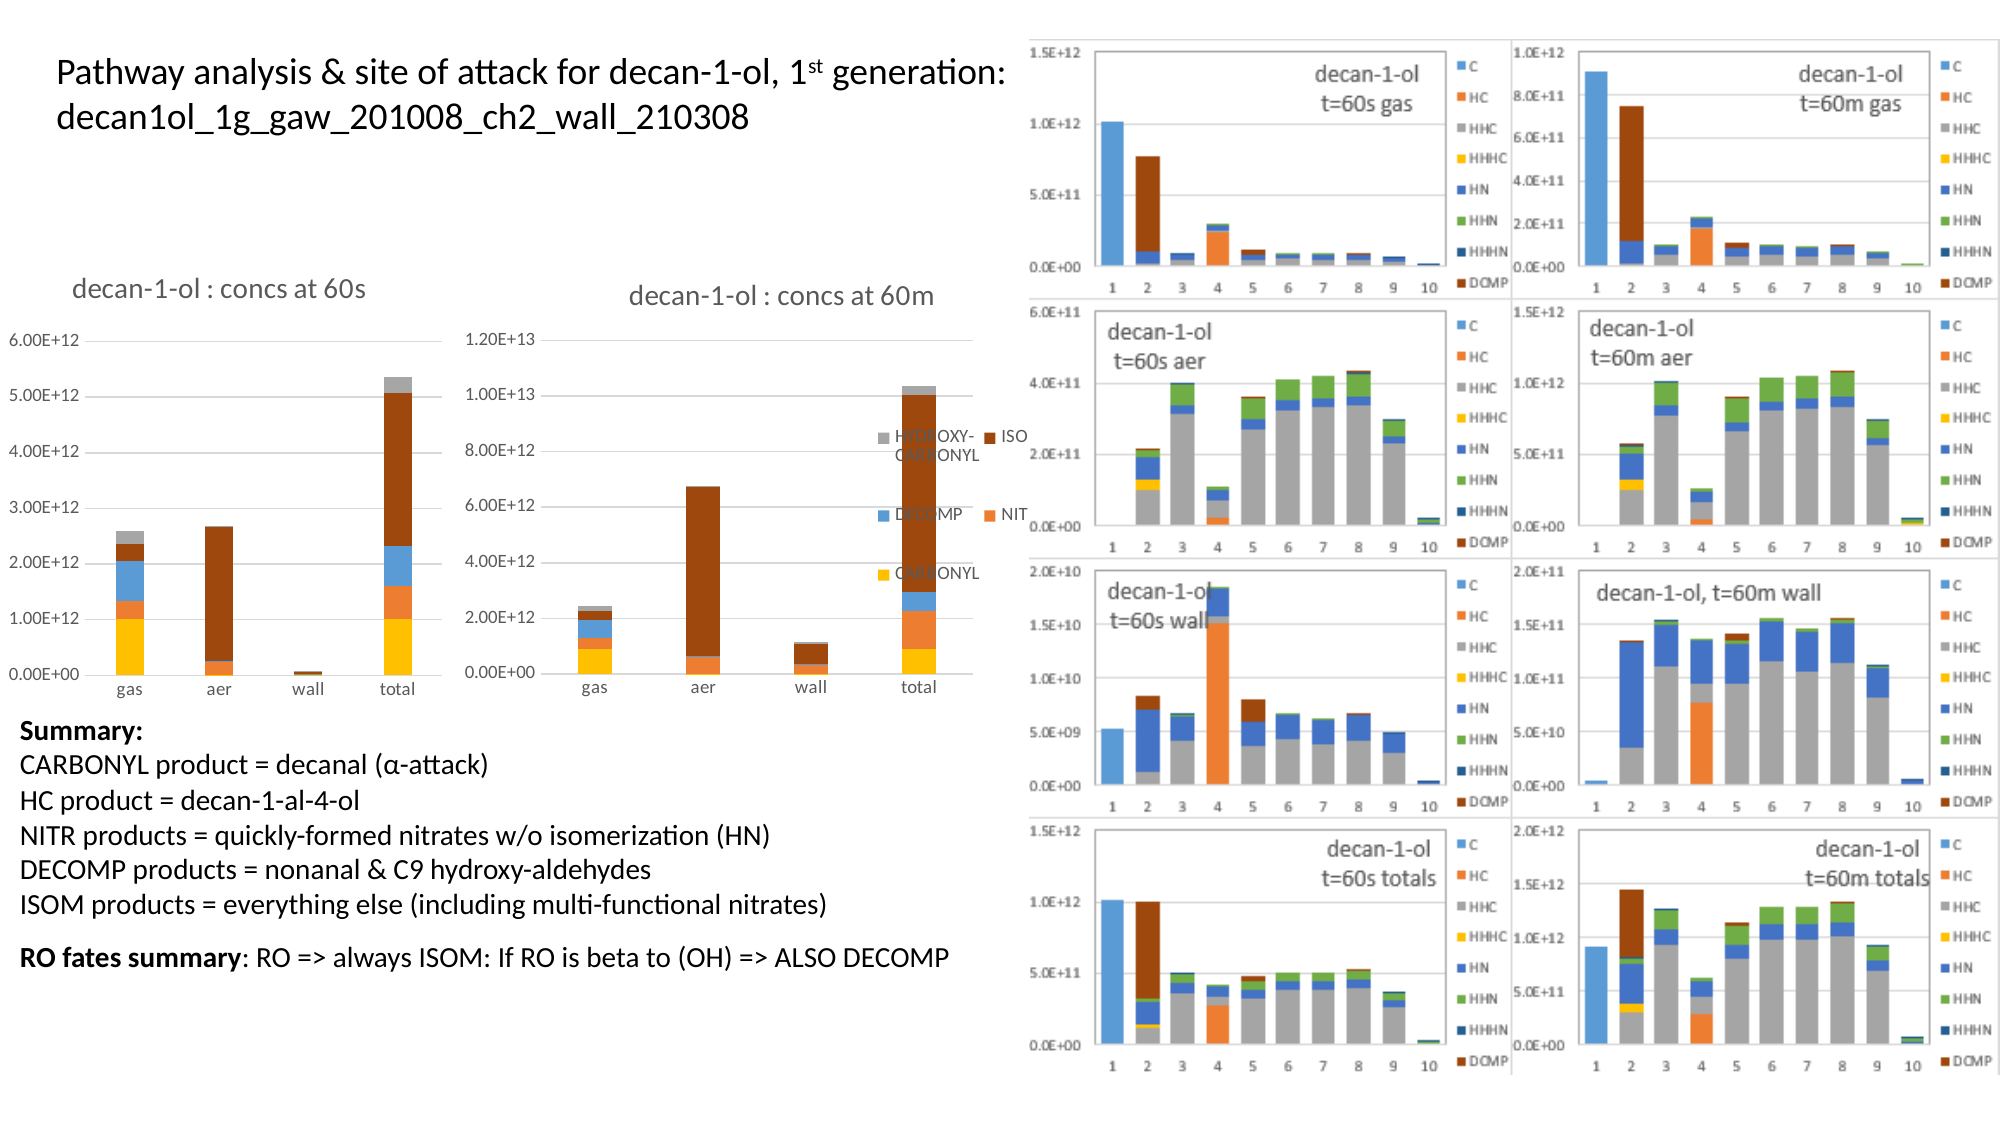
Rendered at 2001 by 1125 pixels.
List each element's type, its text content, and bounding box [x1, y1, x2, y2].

text_box Summary: CARBONYL product = decanal (α-attack) HC product = decan-1-al-4-ol NITR products = quickly-formed nitrates w/o isomerization (HN) DECOMP products = nonanal & C9 hydroxy-aldehydes ISOM products = everything else (including multi-functional nitrates) [5, 708, 1029, 928]
chart [0, 257, 1029, 710]
text_box RO fates summary: RO => always ISOM: If RO is beta to (OH) => ALSO DECOMP [5, 930, 1029, 981]
text_box Pathway analysis & site of attack for decan-1-ol, 1st generation: decan1ol_1g_gaw_201008_ch2_wall_210308 [41, 39, 1029, 145]
picture [1029, 39, 2000, 1075]
